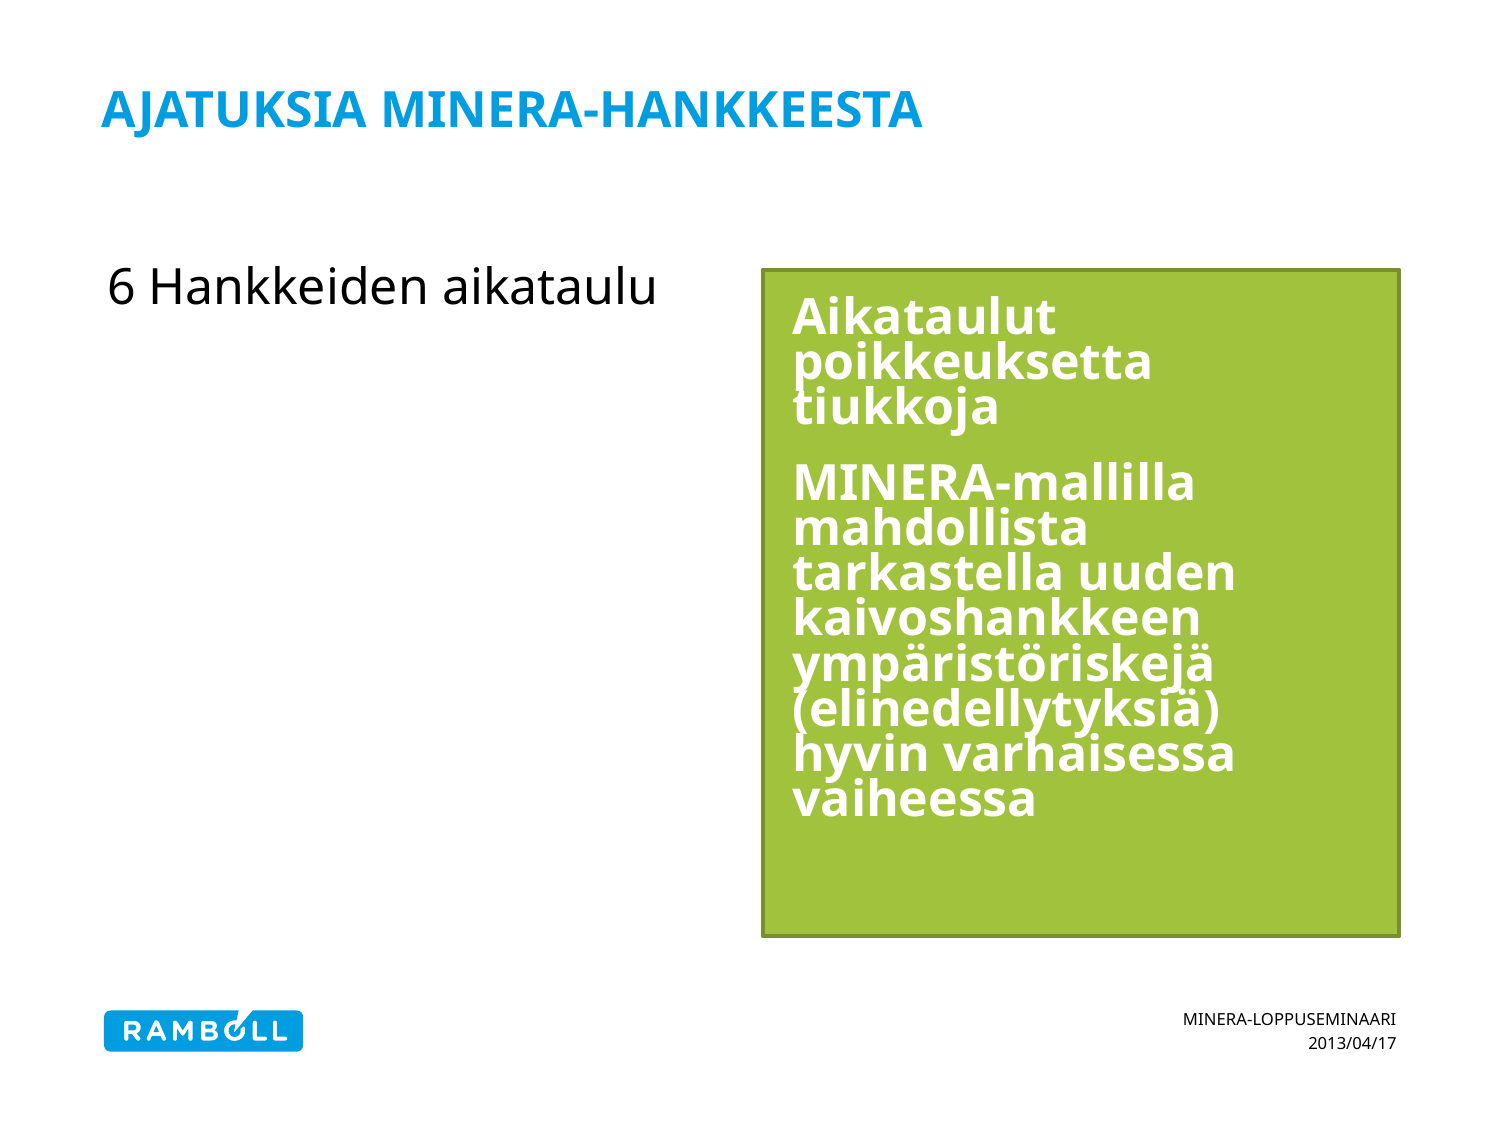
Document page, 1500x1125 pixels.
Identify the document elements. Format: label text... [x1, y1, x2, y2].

list 6 Hankkeiden aikataulu [101, 269, 738, 937]
text_box Aikataulut poikkeuksetta tiukkoja MINERA-mallilla mahdollista tarkastella uuden kaivoshankkeen ympäristöriskejä (elinedellytyksiä) hyvin varhaisessa vaiheessa [761, 268, 1401, 938]
title ajatuksia Minera-hankkeesta [101, 73, 1401, 198]
